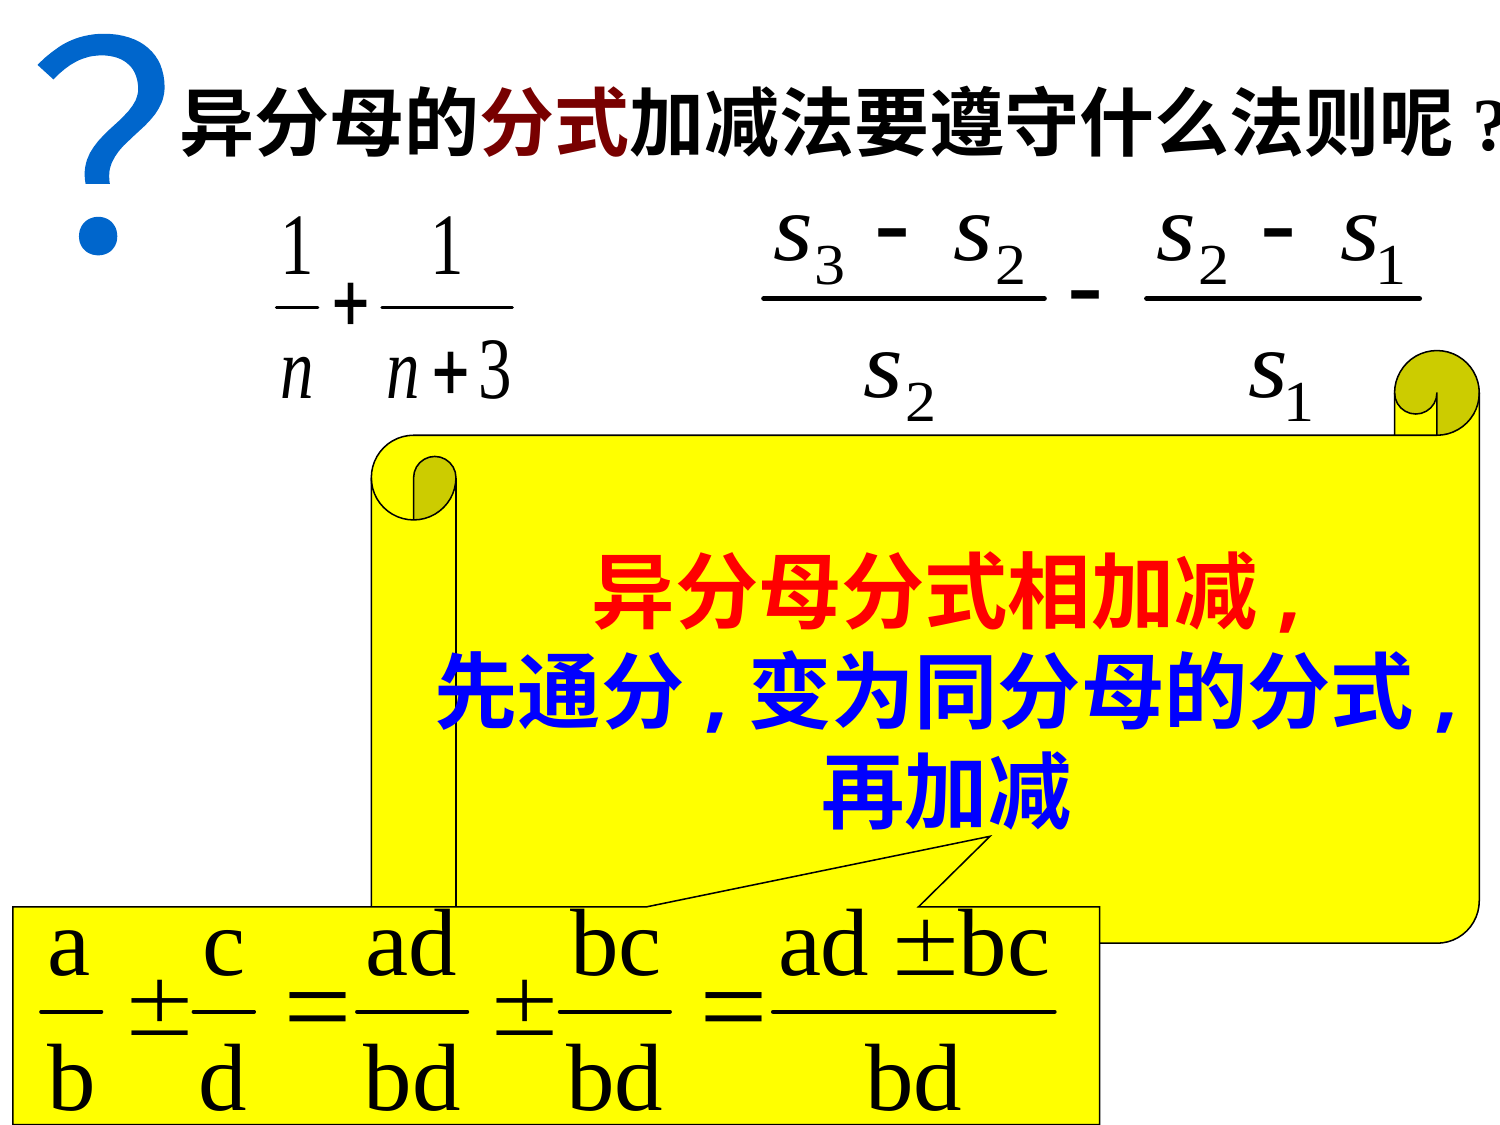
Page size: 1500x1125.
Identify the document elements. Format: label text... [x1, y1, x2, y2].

text_box 异分母的分式加减法要遵守什么法则呢? [164, 67, 1480, 173]
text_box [264, 190, 528, 418]
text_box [12, 883, 1100, 1125]
text_box 异分母分式相加减, 先通分,变为同分母的分式, 再加减 [371, 353, 1480, 944]
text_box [743, 167, 1445, 441]
